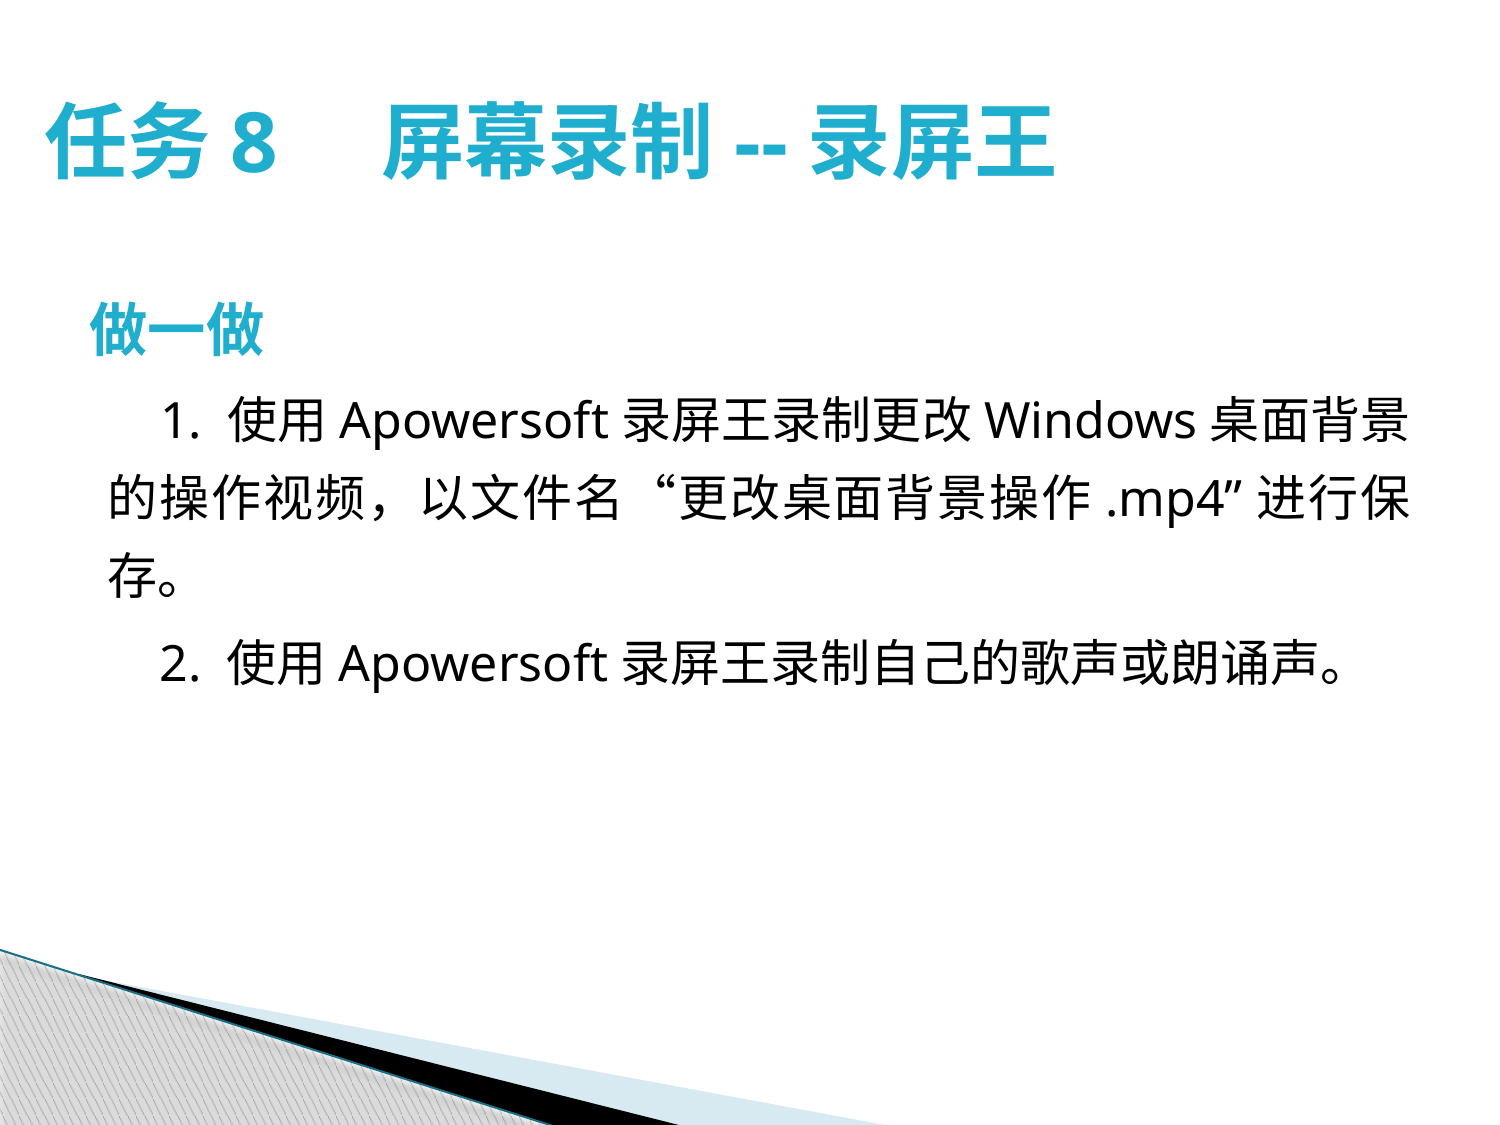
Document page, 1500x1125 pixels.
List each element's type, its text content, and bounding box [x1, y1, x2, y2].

title 任务8 屏幕录制--录屏王 [29, 45, 1500, 233]
list 做一做 1. 使用Apowersoft录屏王录制更改Windows桌面背景的操作视频，以文件名“更改桌面背景操作.mp4”进行保存。 2. 使用Apowersoft录屏王录制自己的歌声或朗诵声。 [75, 243, 1425, 1012]
